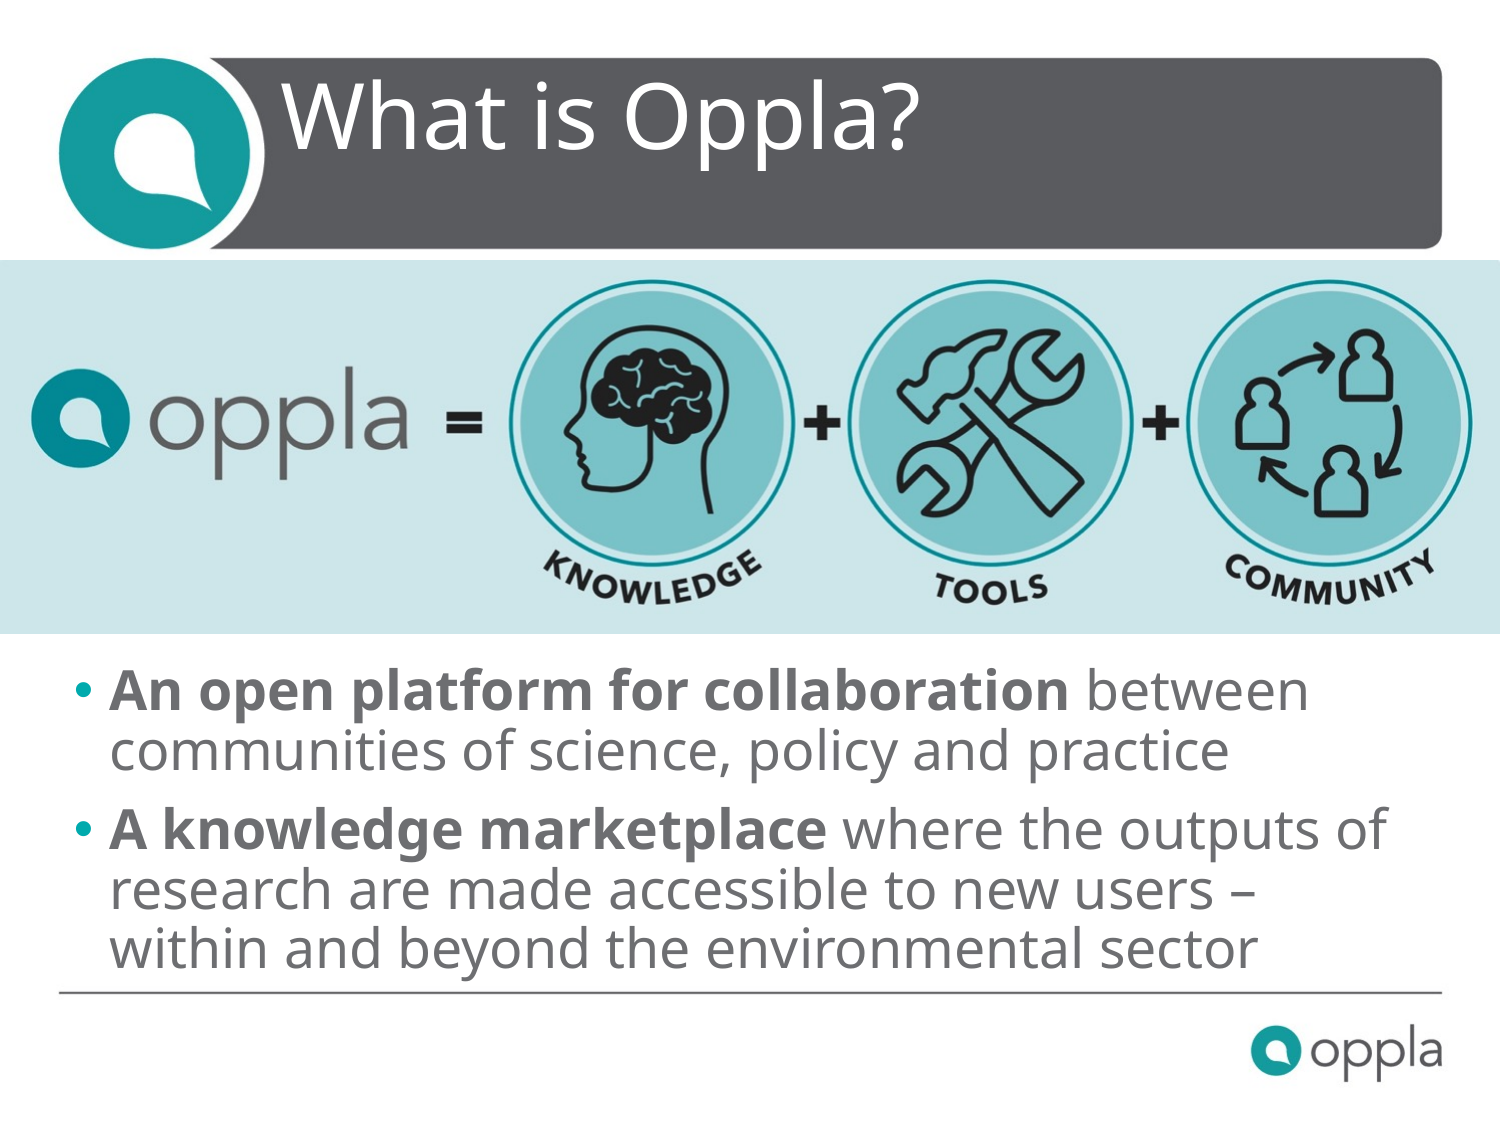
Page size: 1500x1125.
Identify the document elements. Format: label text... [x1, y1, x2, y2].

picture [0, 0, 1500, 1125]
list An open platform for collaboration between communities of science, policy and practice A knowledge marketplace where the outputs of research are made accessible to new users – within and beyond the environmental sector [58, 647, 1441, 998]
title What is Oppla? [265, 73, 1418, 252]
